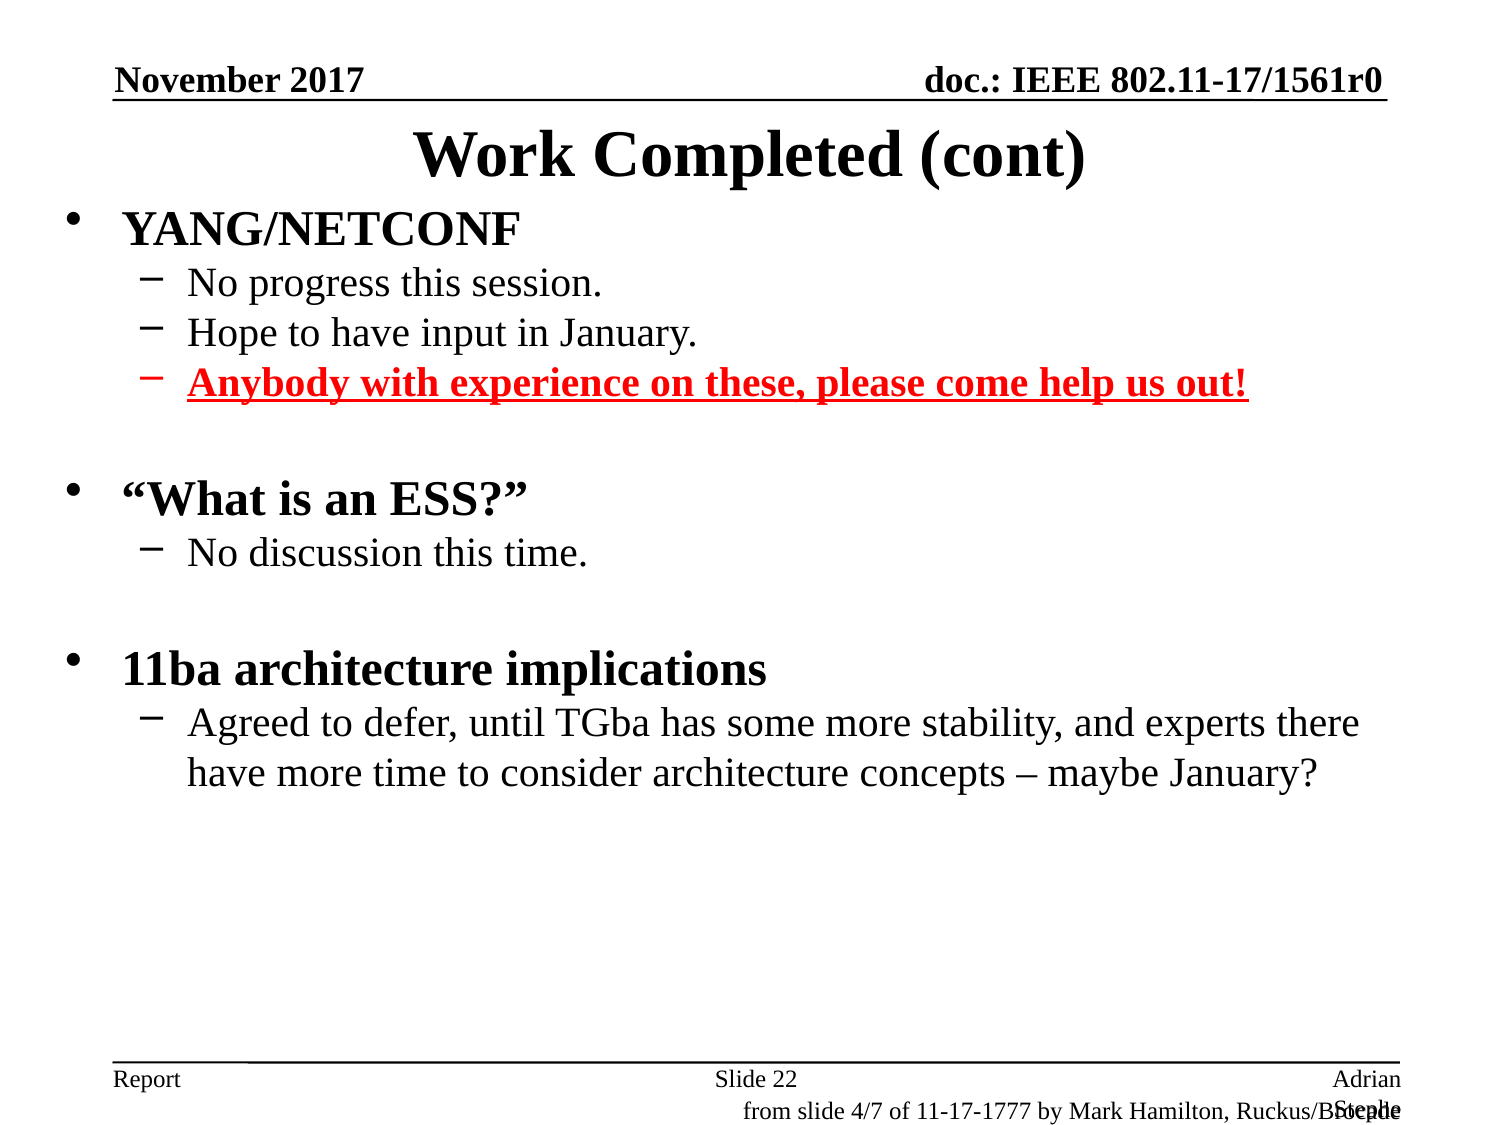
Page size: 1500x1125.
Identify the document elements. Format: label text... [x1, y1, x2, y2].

title Work Completed (cont) [112, 112, 1388, 187]
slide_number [114, 54, 374, 101]
slide_number Slide 22 [711, 1061, 801, 1093]
footer Adrian Stephens, Intel Corporation [1324, 1061, 1402, 1093]
text_box from slide 4/7 of 11-17-1777 by Mark Hamilton, Ruckus/Brocade [343, 1087, 1417, 1125]
list YANG/NETCONF No progress this session. Hope to have input in January. Anybody with experience on these, please come help us out! “What is an ESS?” No discussion this time. 11ba architecture implications Agreed to defer, until TGba has some more stability, and experts there have more time to consider architecture concepts – maybe January? [50, 187, 1425, 1038]
